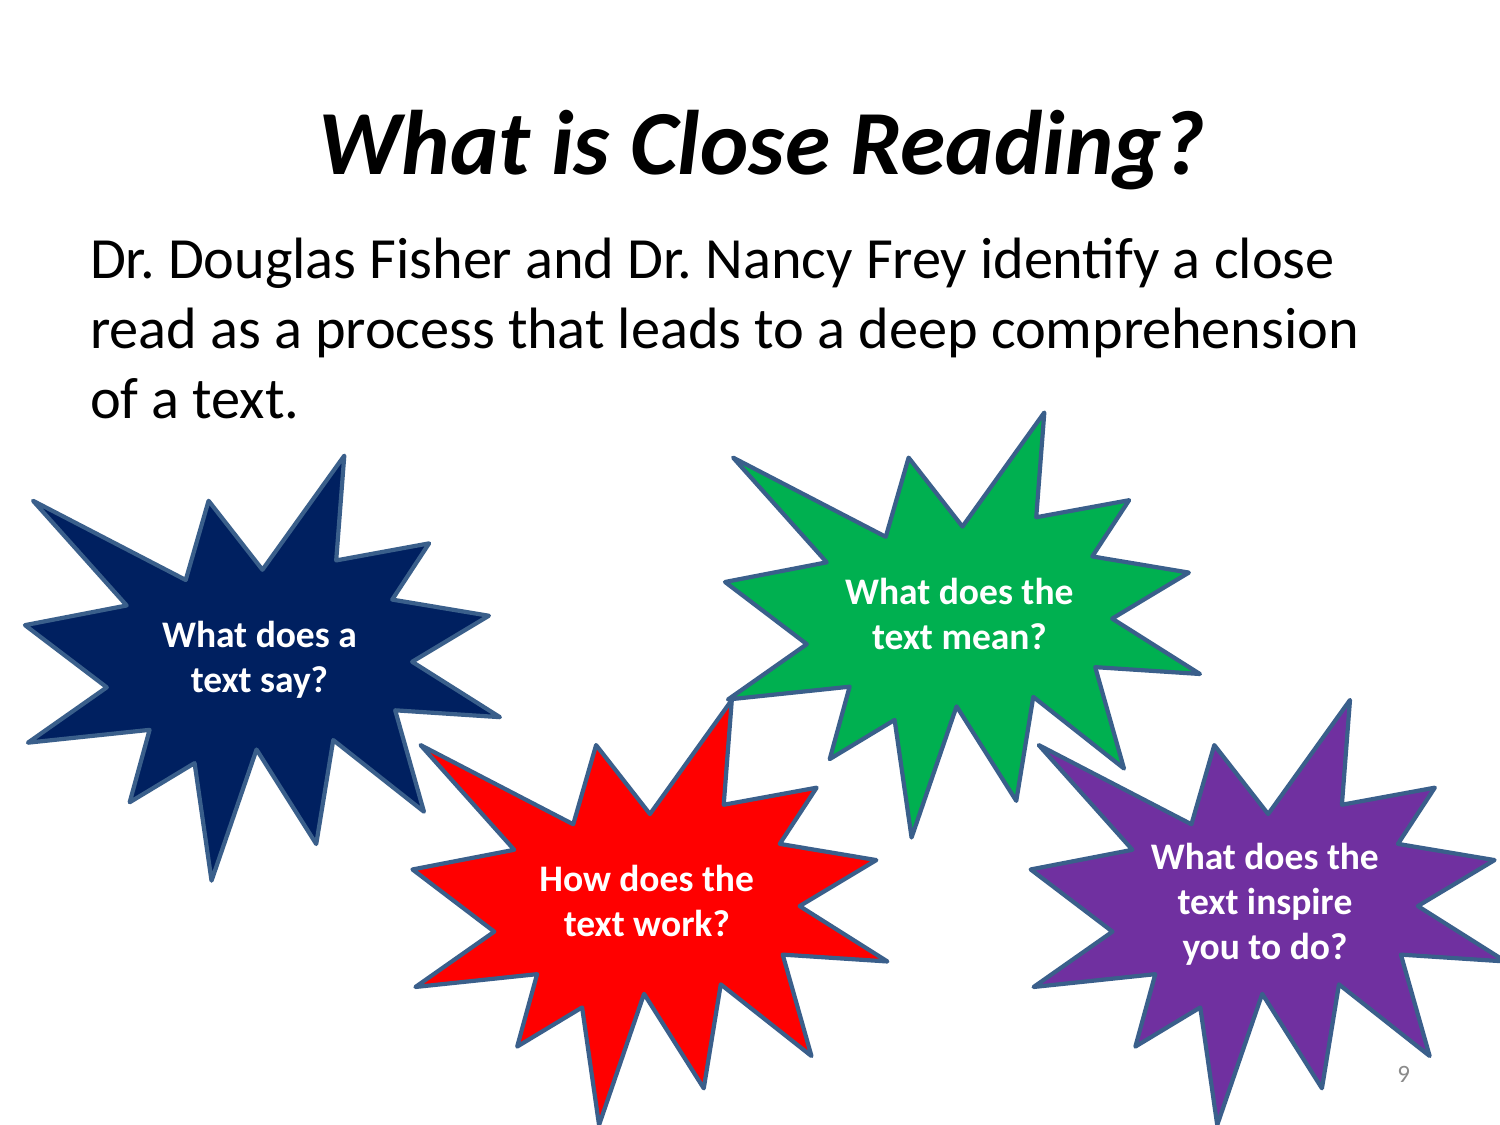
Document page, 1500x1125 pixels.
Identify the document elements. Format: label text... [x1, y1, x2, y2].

text_box What does a text say? [22, 453, 502, 883]
title What is Close Reading? [87, 24, 1438, 250]
text_box How does the text work? [410, 702, 890, 1125]
slide_number 9 [1074, 1042, 1211, 1103]
list Dr. Douglas Fisher and Dr. Nancy Frey identify a close read as a process that leads to a deep comprehension of a text. [75, 212, 1425, 1038]
slide_number 9 [1228, 1042, 1425, 1103]
text_box What does the text inspire you to do? [1028, 698, 1500, 1125]
text_box What does the text mean? [722, 410, 1202, 840]
